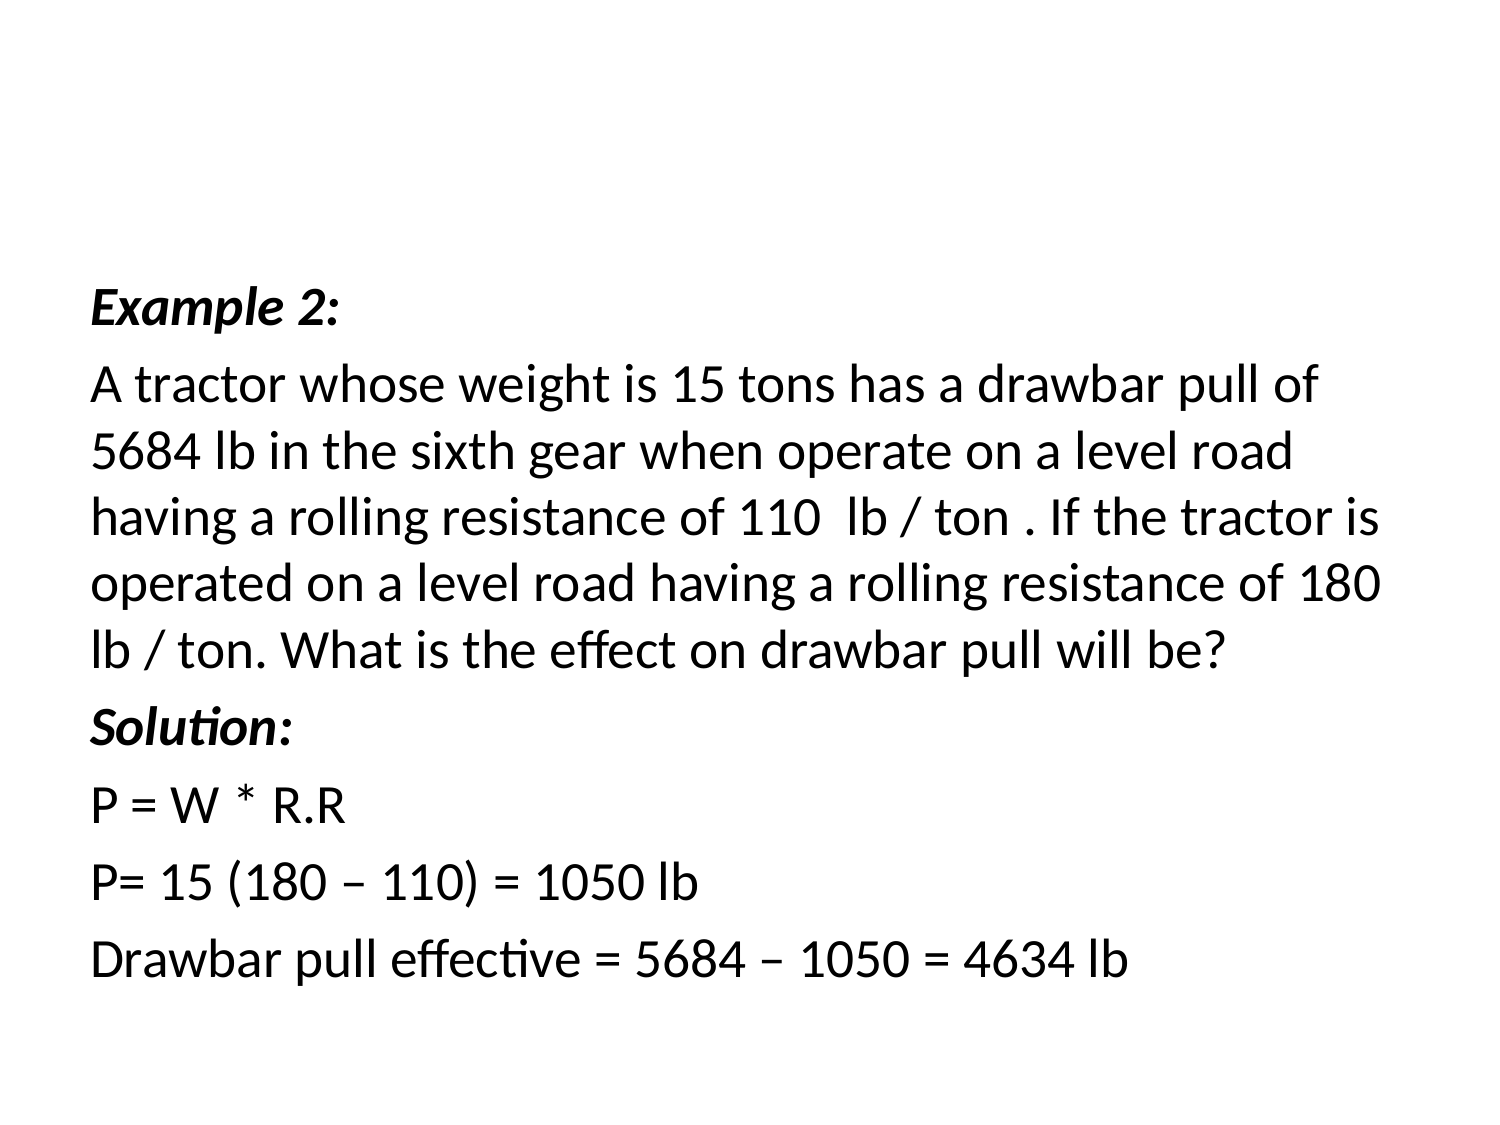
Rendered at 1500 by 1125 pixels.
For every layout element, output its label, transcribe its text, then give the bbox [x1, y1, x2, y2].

list Example 2: A tractor whose weight is 15 tons has a drawbar pull of 5684 lb in the sixth gear when operate on a level road having a rolling resistance of 110 lb / ton . If the tractor is operated on a level road having a rolling resistance of 180 lb / ton. What is the effect on drawbar pull will be? Solution: P = W * R.R P= 15 (180 – 110) = 1050 lb Drawbar pull effective = 5684 – 1050 = 4634 lb [75, 262, 1425, 1005]
